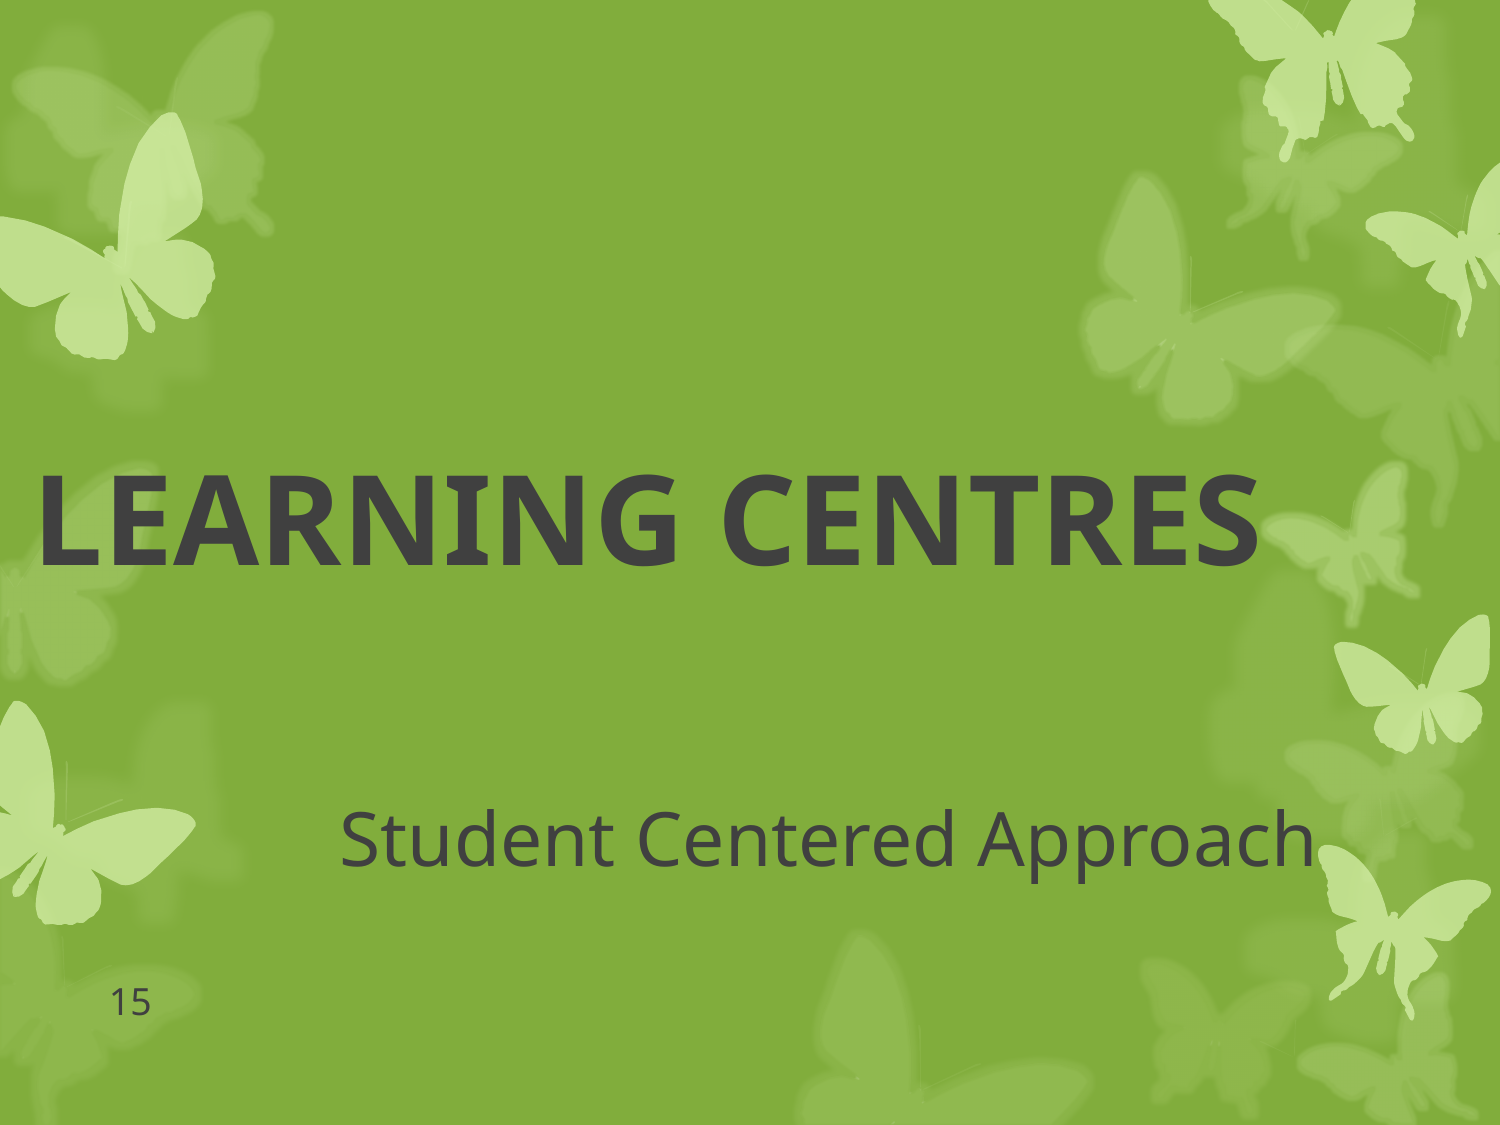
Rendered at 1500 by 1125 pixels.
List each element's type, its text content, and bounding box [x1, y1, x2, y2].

title LEARNING CENTRES [17, 385, 1500, 598]
list Student Centered Approach [165, 783, 1334, 925]
slide_number 15 [93, 976, 194, 1037]
